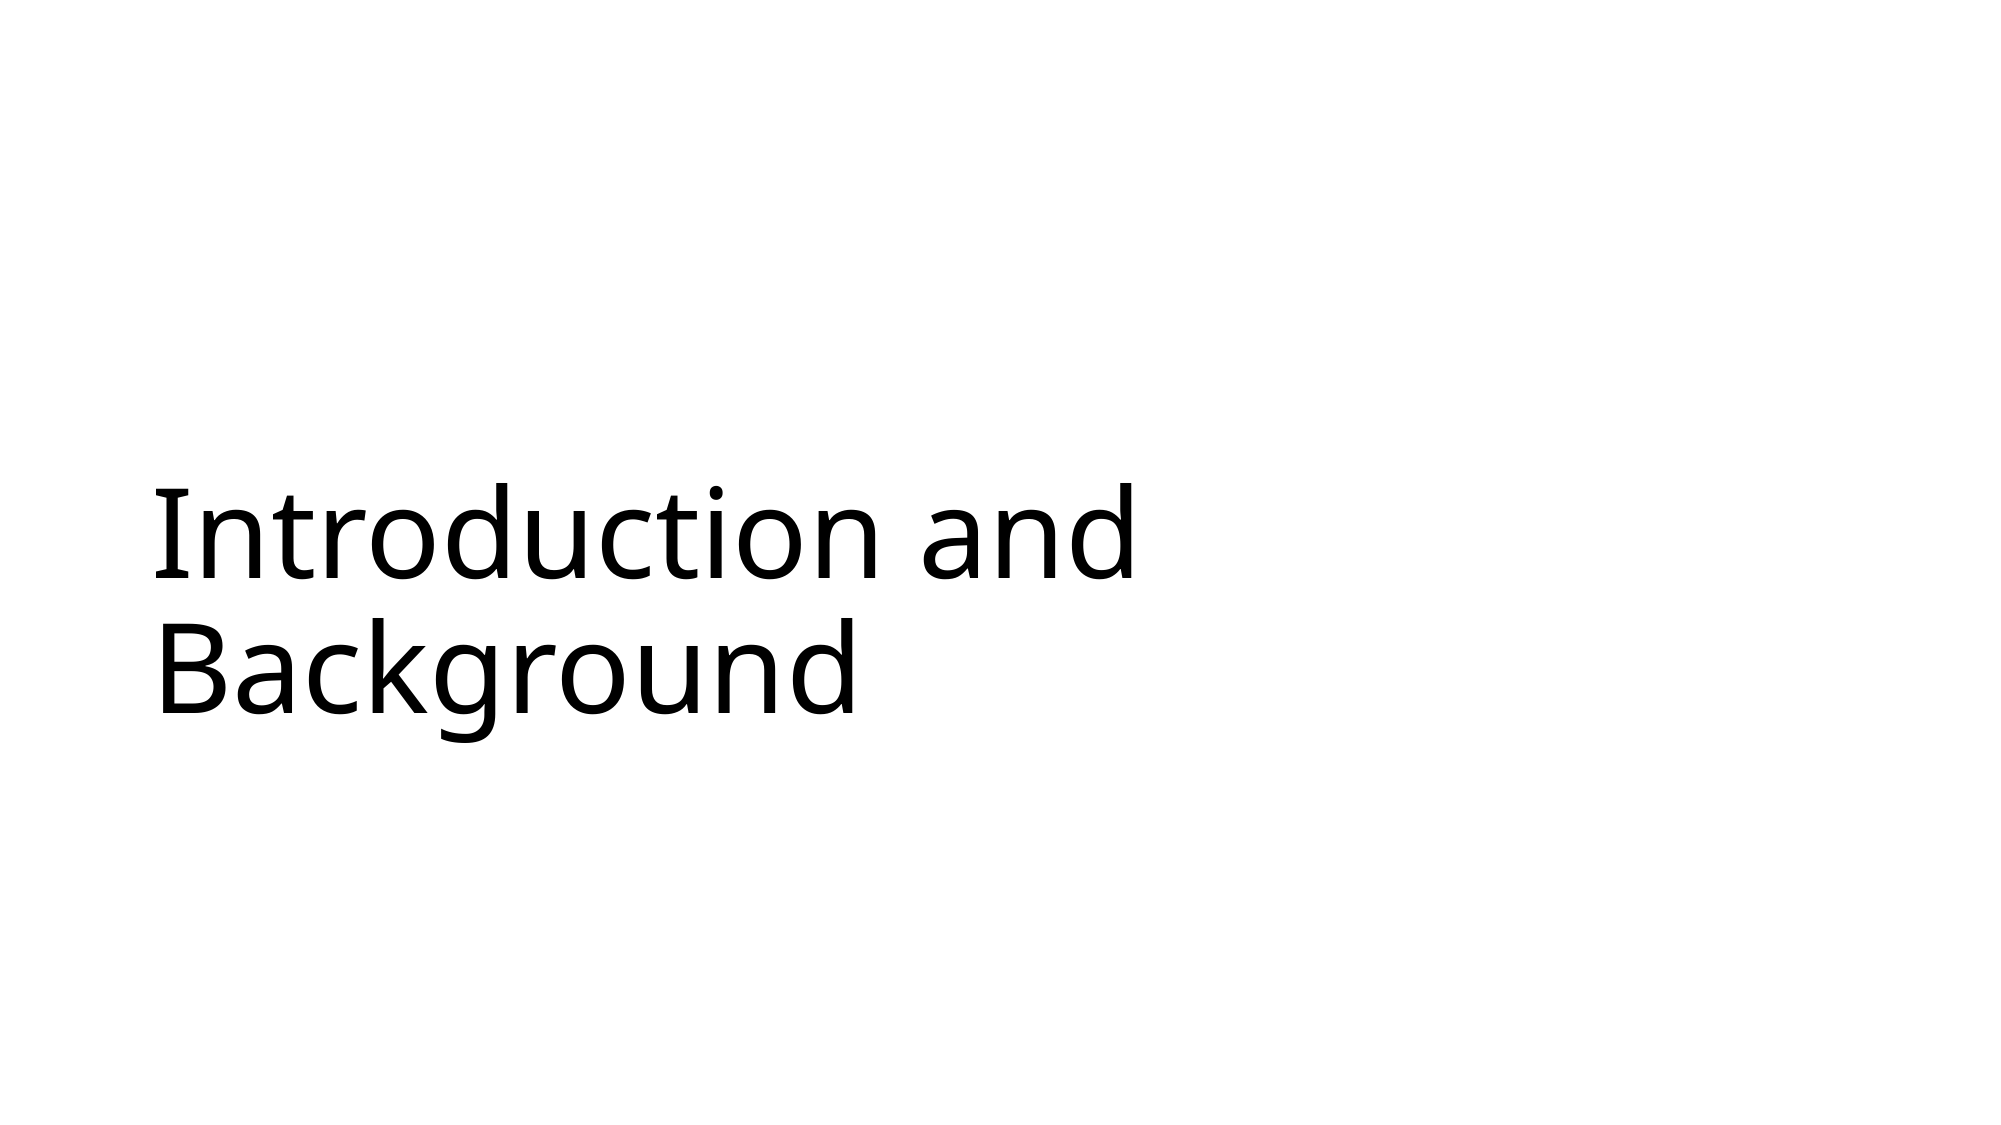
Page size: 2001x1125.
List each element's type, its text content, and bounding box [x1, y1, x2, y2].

title Introduction and Background [136, 280, 1862, 749]
